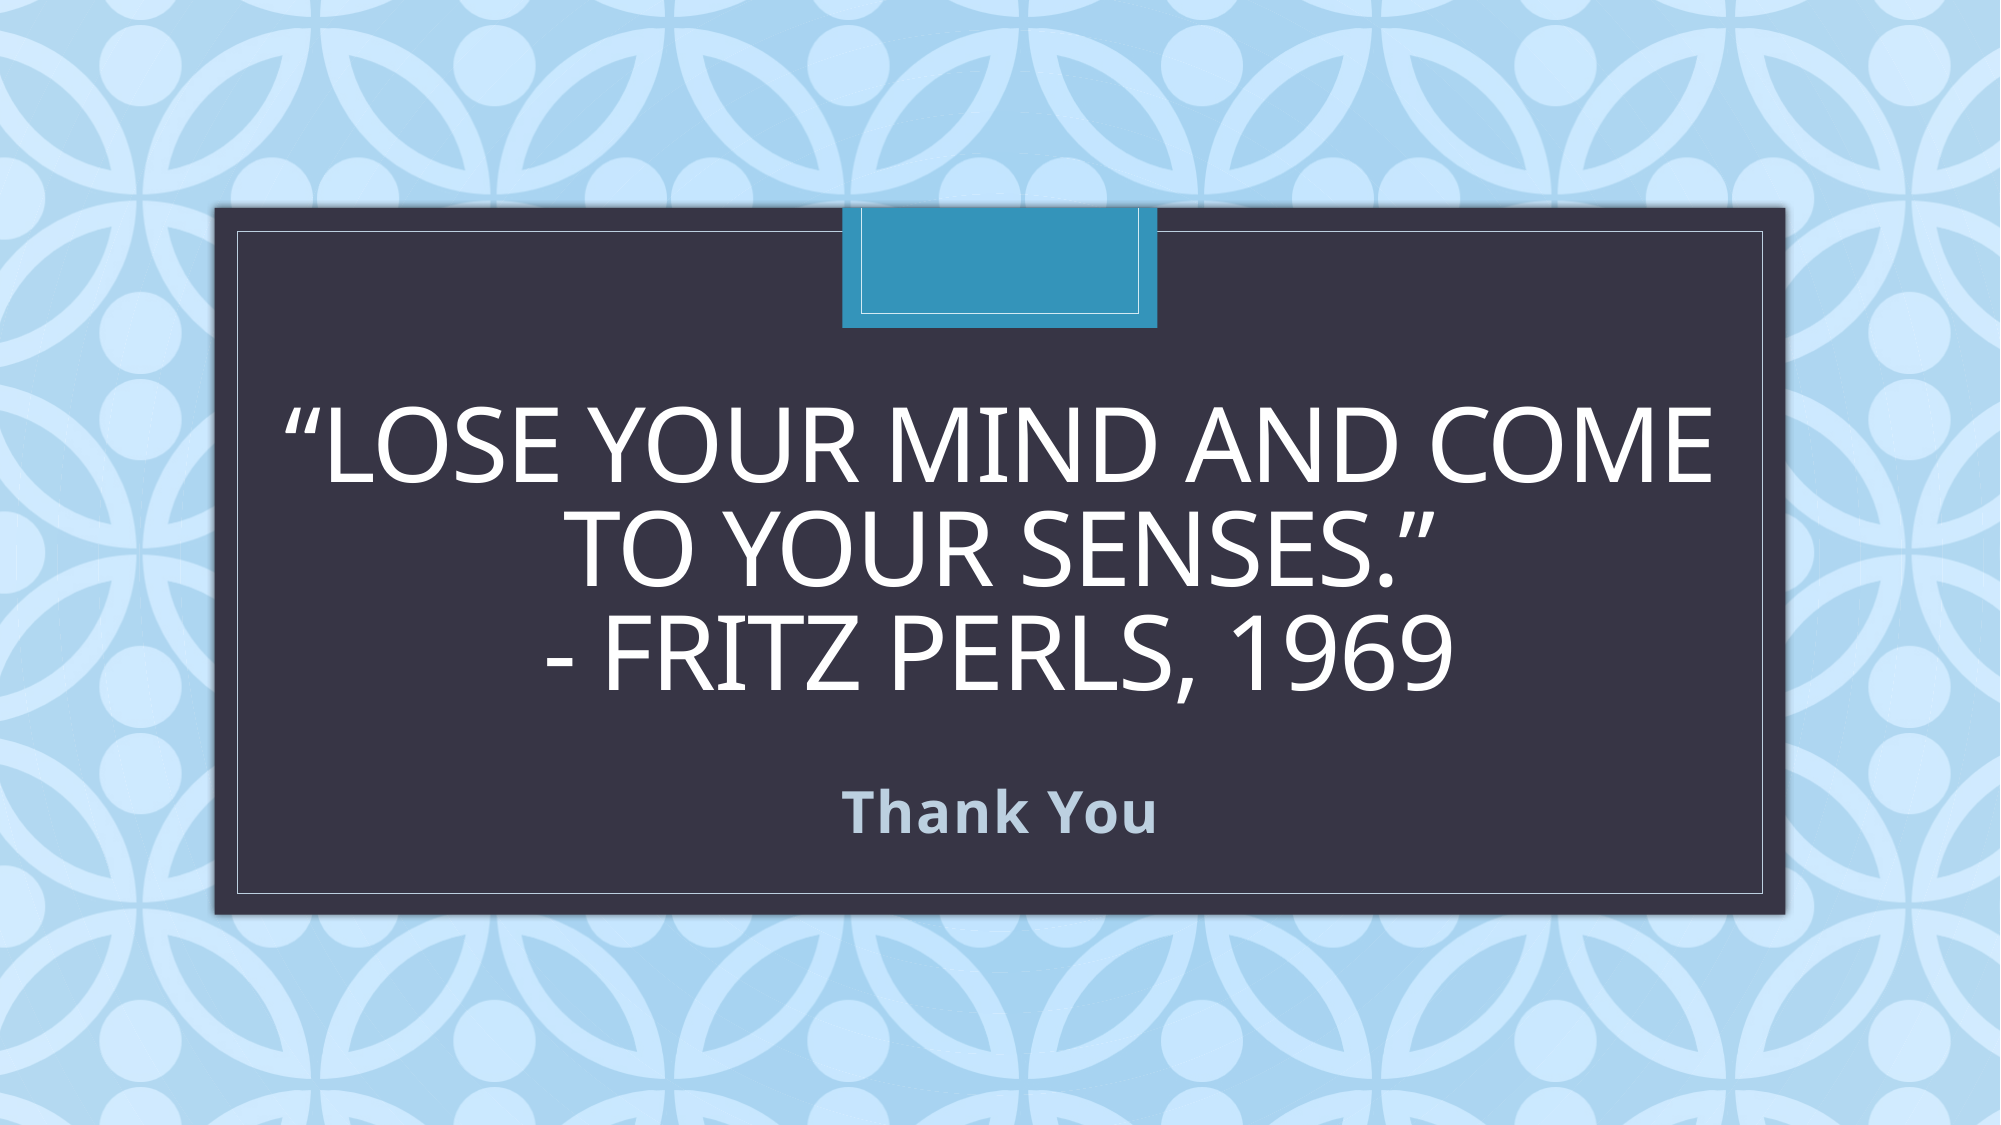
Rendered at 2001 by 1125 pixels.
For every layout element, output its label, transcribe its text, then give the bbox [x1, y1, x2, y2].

subtitle Thank You [256, 768, 1745, 844]
title “Lose your mind and come to your senses.” - Fritz perls, 1969 [256, 343, 1744, 768]
